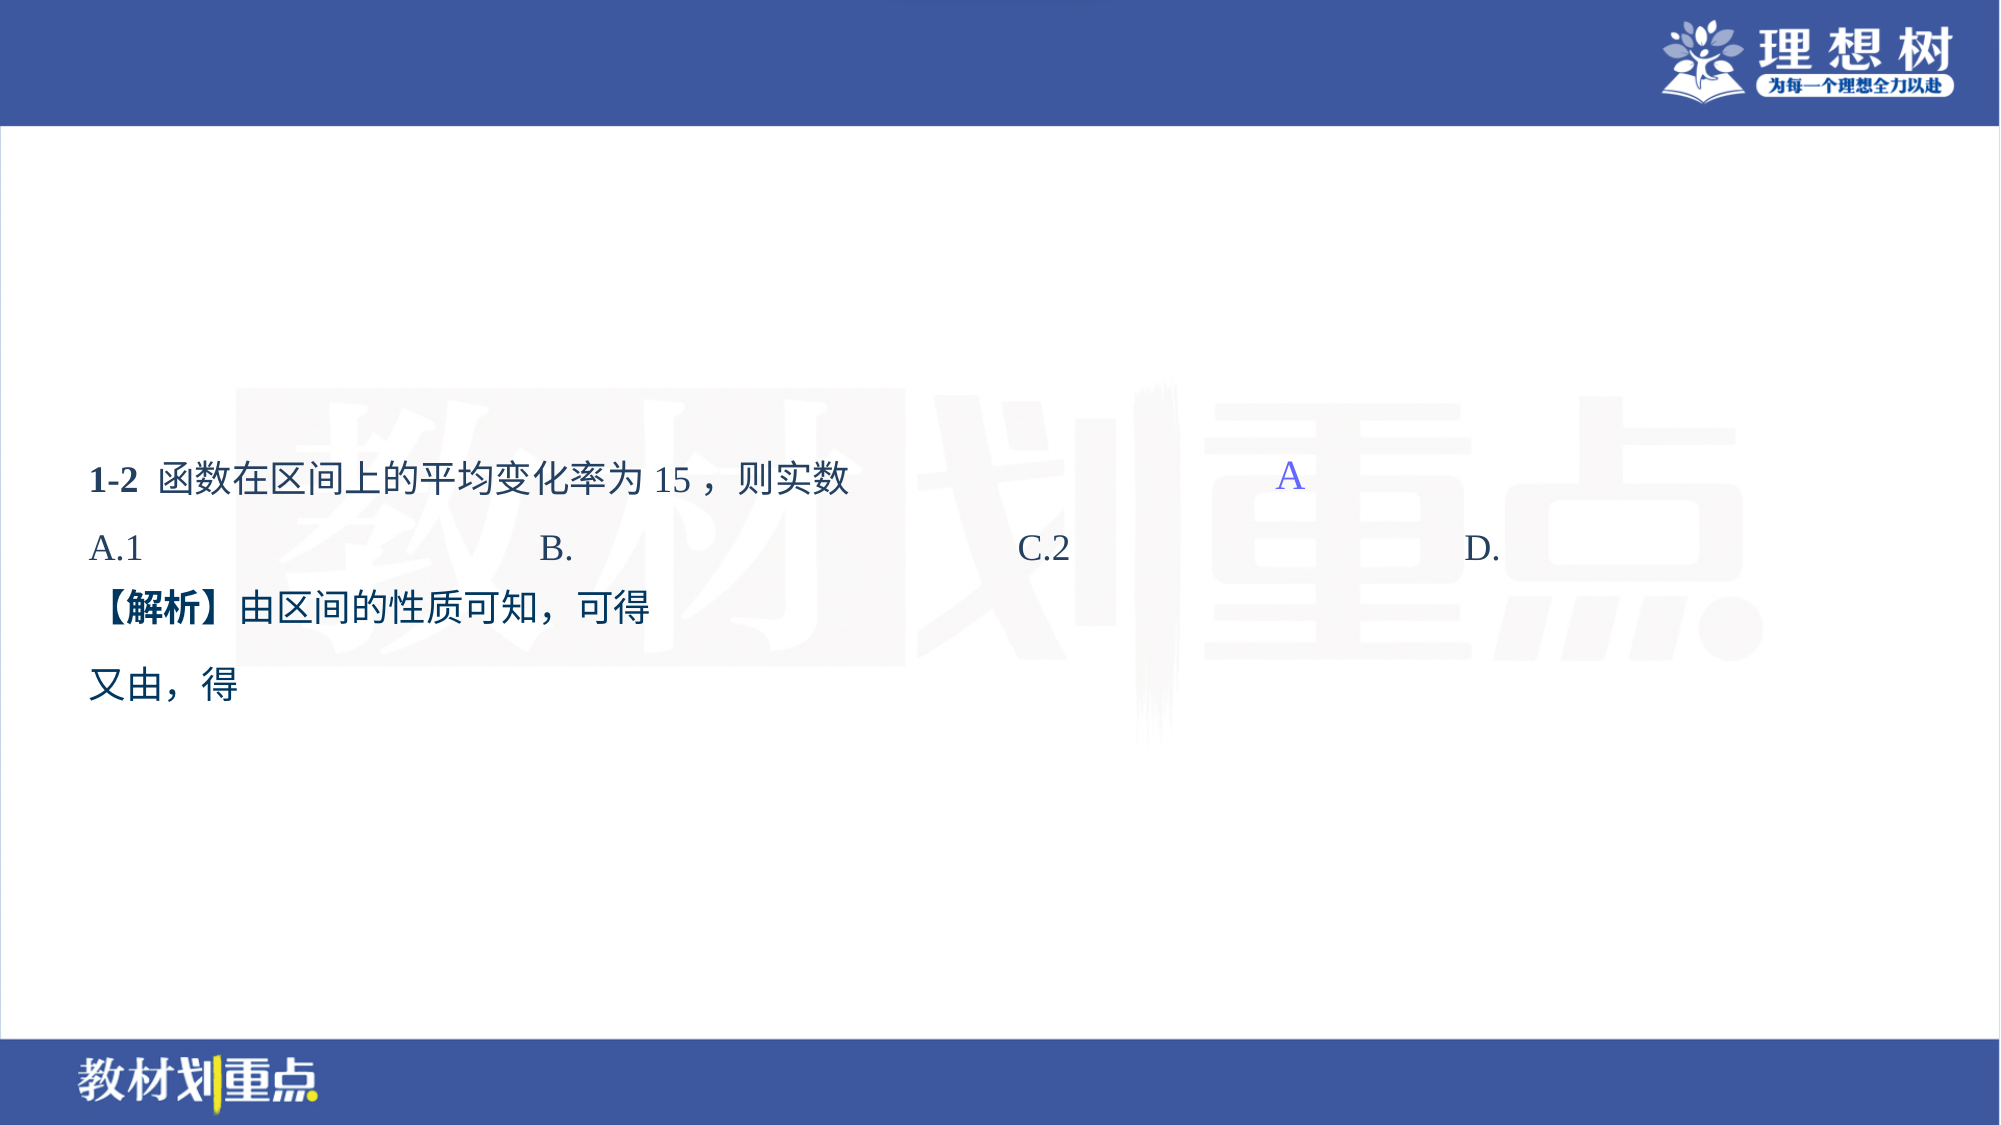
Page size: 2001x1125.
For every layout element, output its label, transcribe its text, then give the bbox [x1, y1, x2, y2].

text_box A [1260, 446, 1321, 496]
picture [0, 0, 2000, 1125]
